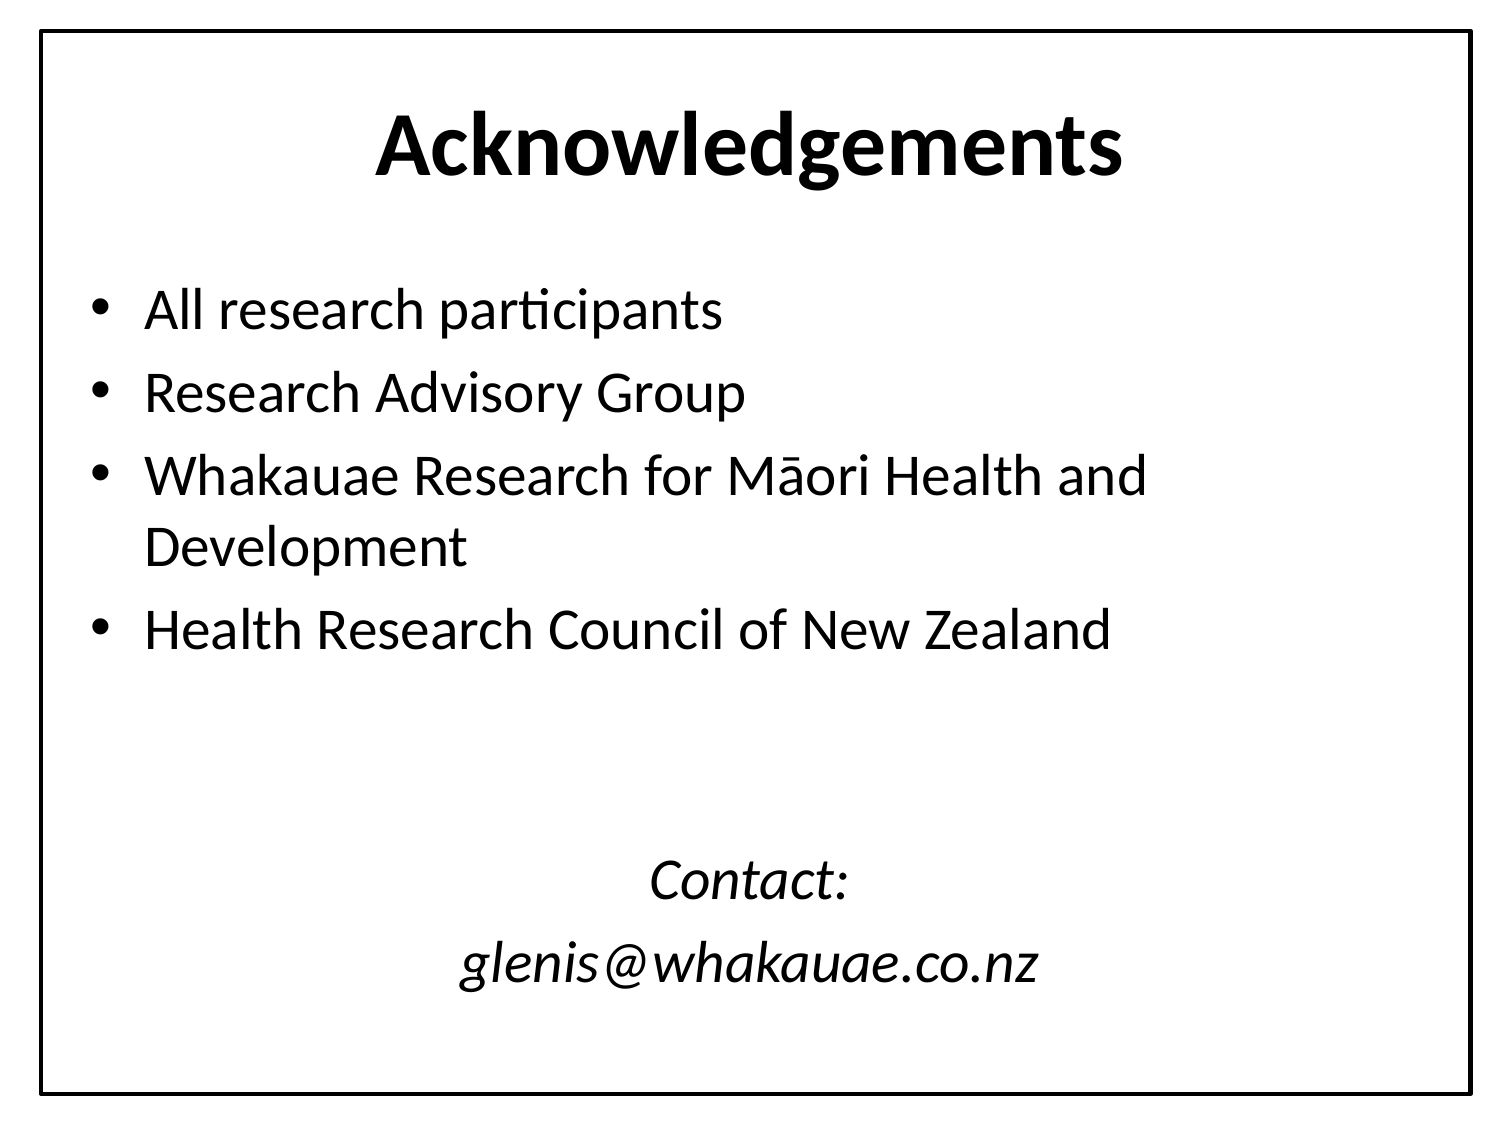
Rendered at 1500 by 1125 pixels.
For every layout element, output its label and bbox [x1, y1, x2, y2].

text_box [39, 29, 1473, 1096]
